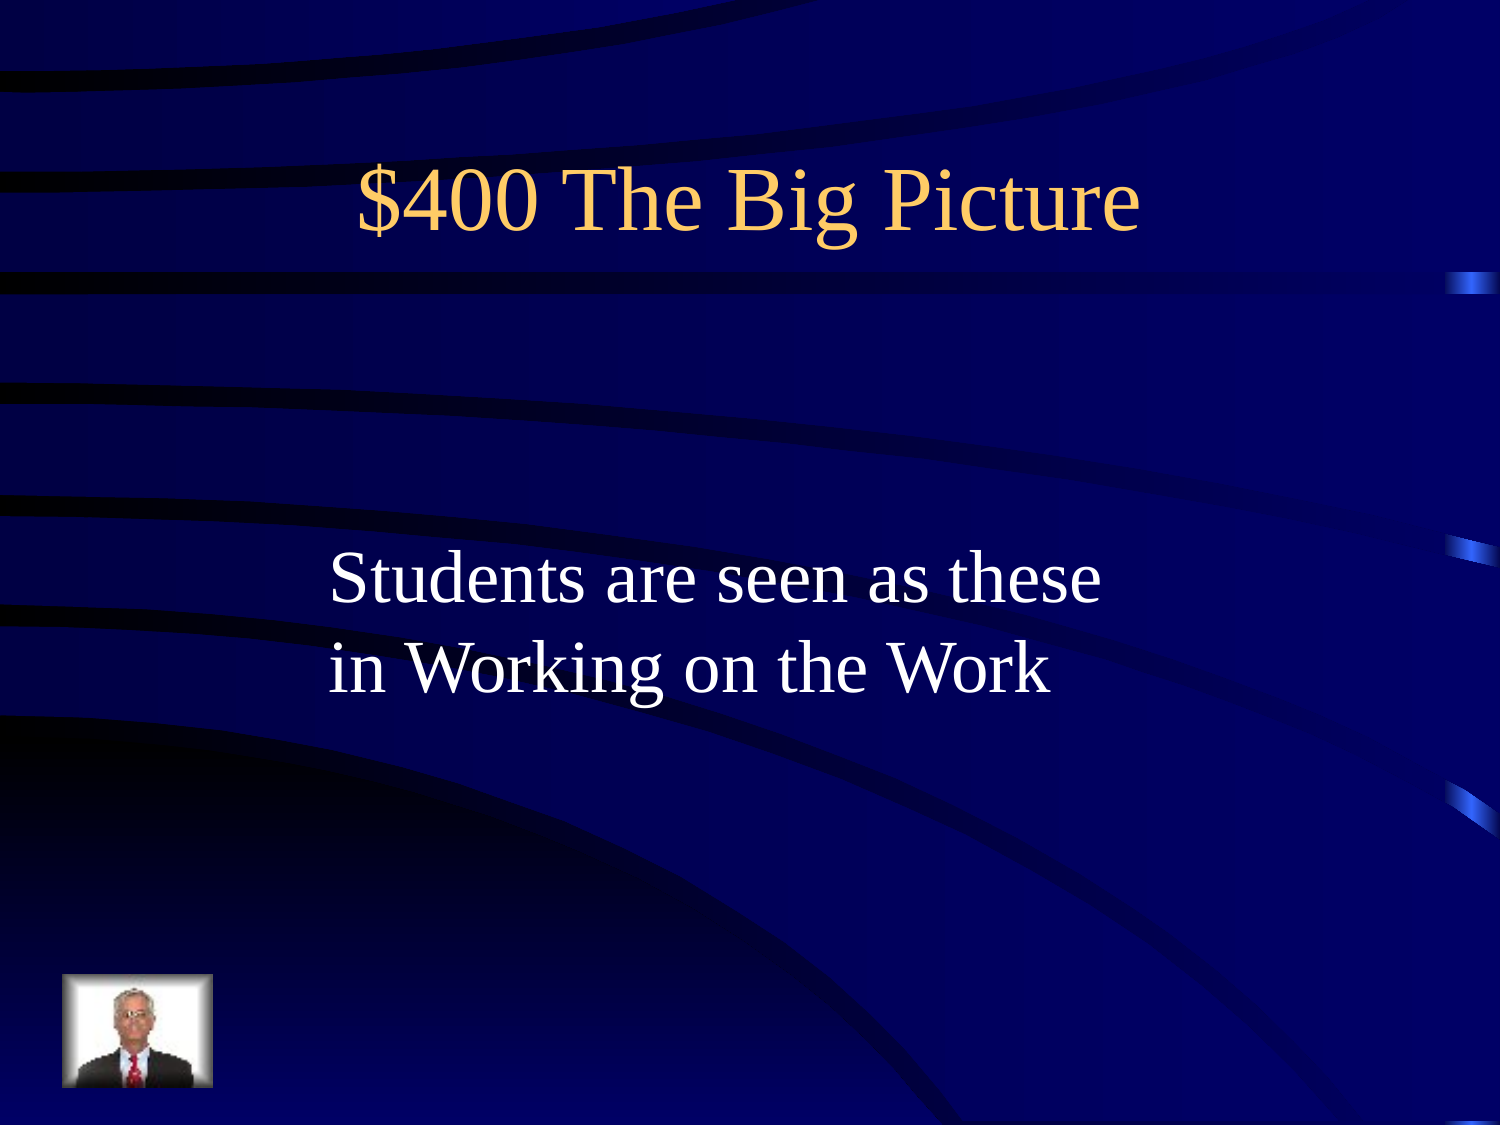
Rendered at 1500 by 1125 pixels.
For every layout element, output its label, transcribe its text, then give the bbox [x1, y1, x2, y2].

picture [62, 974, 213, 1088]
text_box Students are seen as these in Working on the Work [314, 519, 1138, 715]
title $400 The Big Picture [112, 99, 1388, 288]
